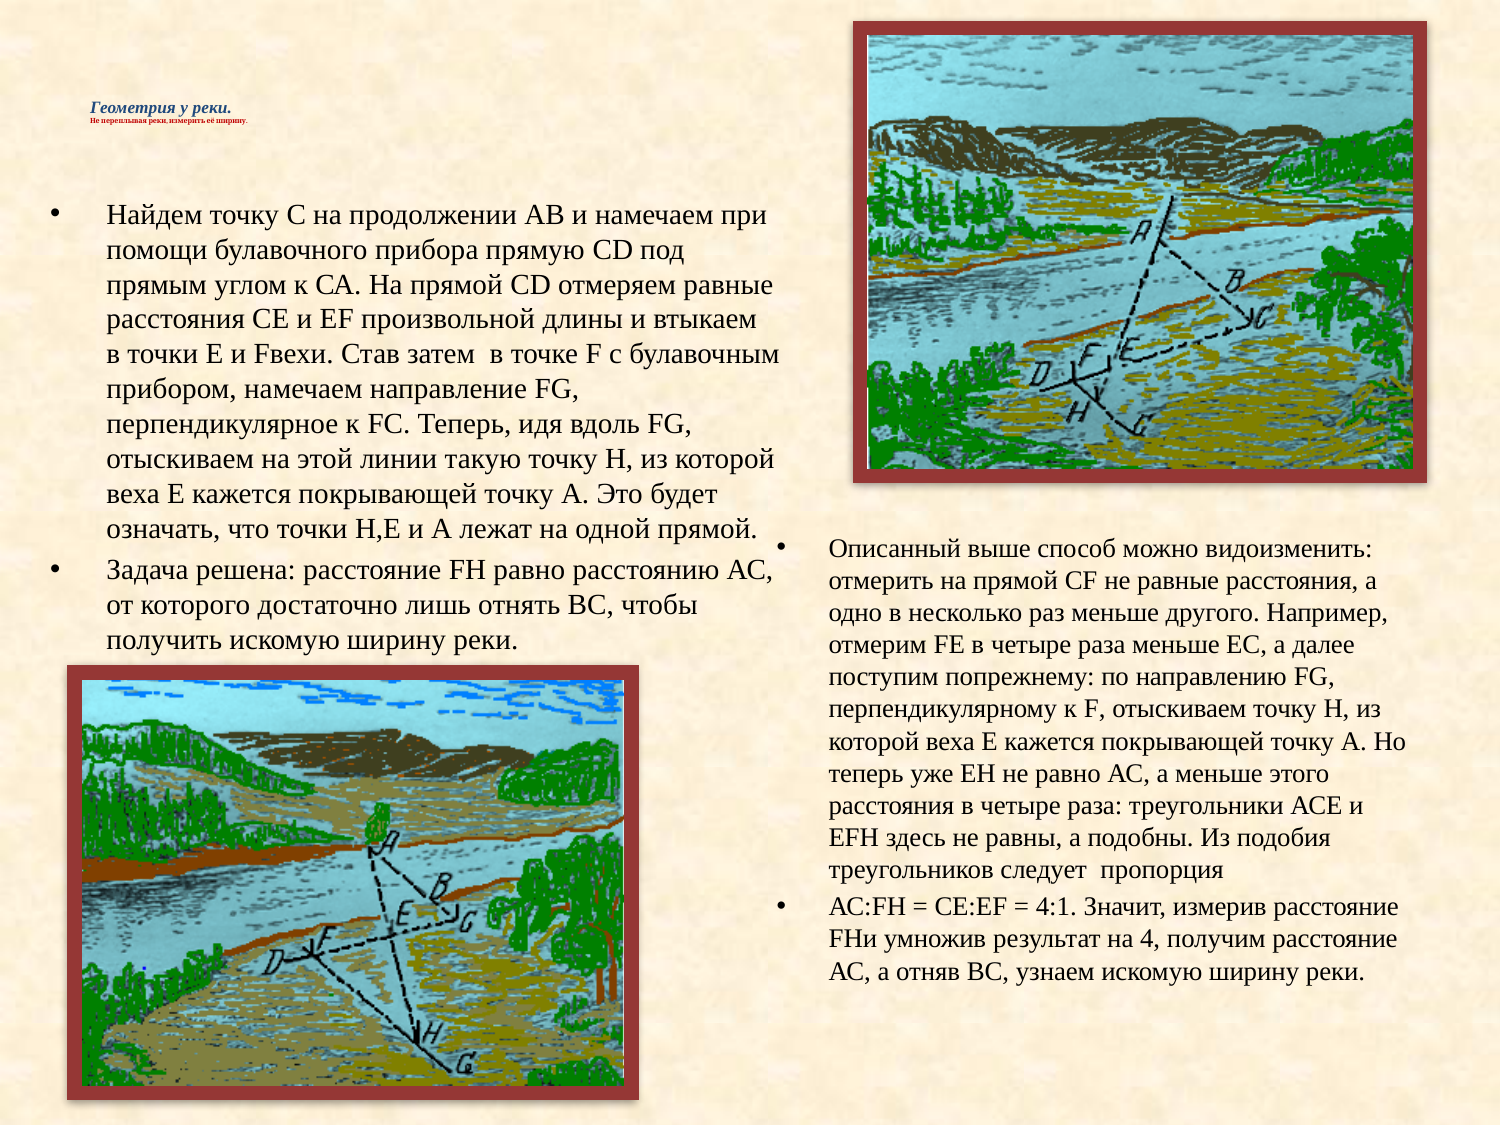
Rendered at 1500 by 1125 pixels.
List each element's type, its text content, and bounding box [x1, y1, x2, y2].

title Геометрия у реки. Не переплывая реки, измерить её ширину. [75, 45, 847, 176]
picture [0, 0, 1500, 1125]
list Описанный выше способ можно видоизменить: отмерить на прямой CF не равные расстояния, а одно в несколько раз меньше другого. Например, отмерим FE в четыре раза меньше ЕС, а далее поступим попрежнему: по направлению FG, перпендикулярному к F, отыскиваем точку Н, из которой веха Е кажется покрывающей точку А. Но теперь уже ЕН не равно АС, а меньше этого расстояния в четыре раза: треугольники АСЕ и EFH здесь не равны, а подобны. Из подобия треугольников следует пропорция АС:FH = СЕ:ЕF = 4:1. Значит, измерив расстояние FHи умножив результат на 4, получим расстояние АС, а отняв ВС, узнаем искомую ширину реки. [761, 164, 1425, 1043]
list Найдем точку С на продолжении АВ и намечаем при помощи булавочного прибора прямую CD под прямым углом к СА. На прямой CD отмеряем равные расстояния СЕ и ЕF произвольной длины и втыкаем в точки Е и Fвехи. Став затем в точке F с булавочным прибором, намечаем направление FG, перпендикулярное к FC. Теперь, идя вдоль FG, отыскиваем на этой линии такую точку Н, из которой веха Е кажется покрывающей точку А. Это будет означать, что точки Н,Е и А лежат на одной прямой. Задача решена: расстояние FH равно расстоянию АС, от которого достаточно лишь отнять ВС, чтобы получить искомую ширину реки. [35, 187, 761, 704]
